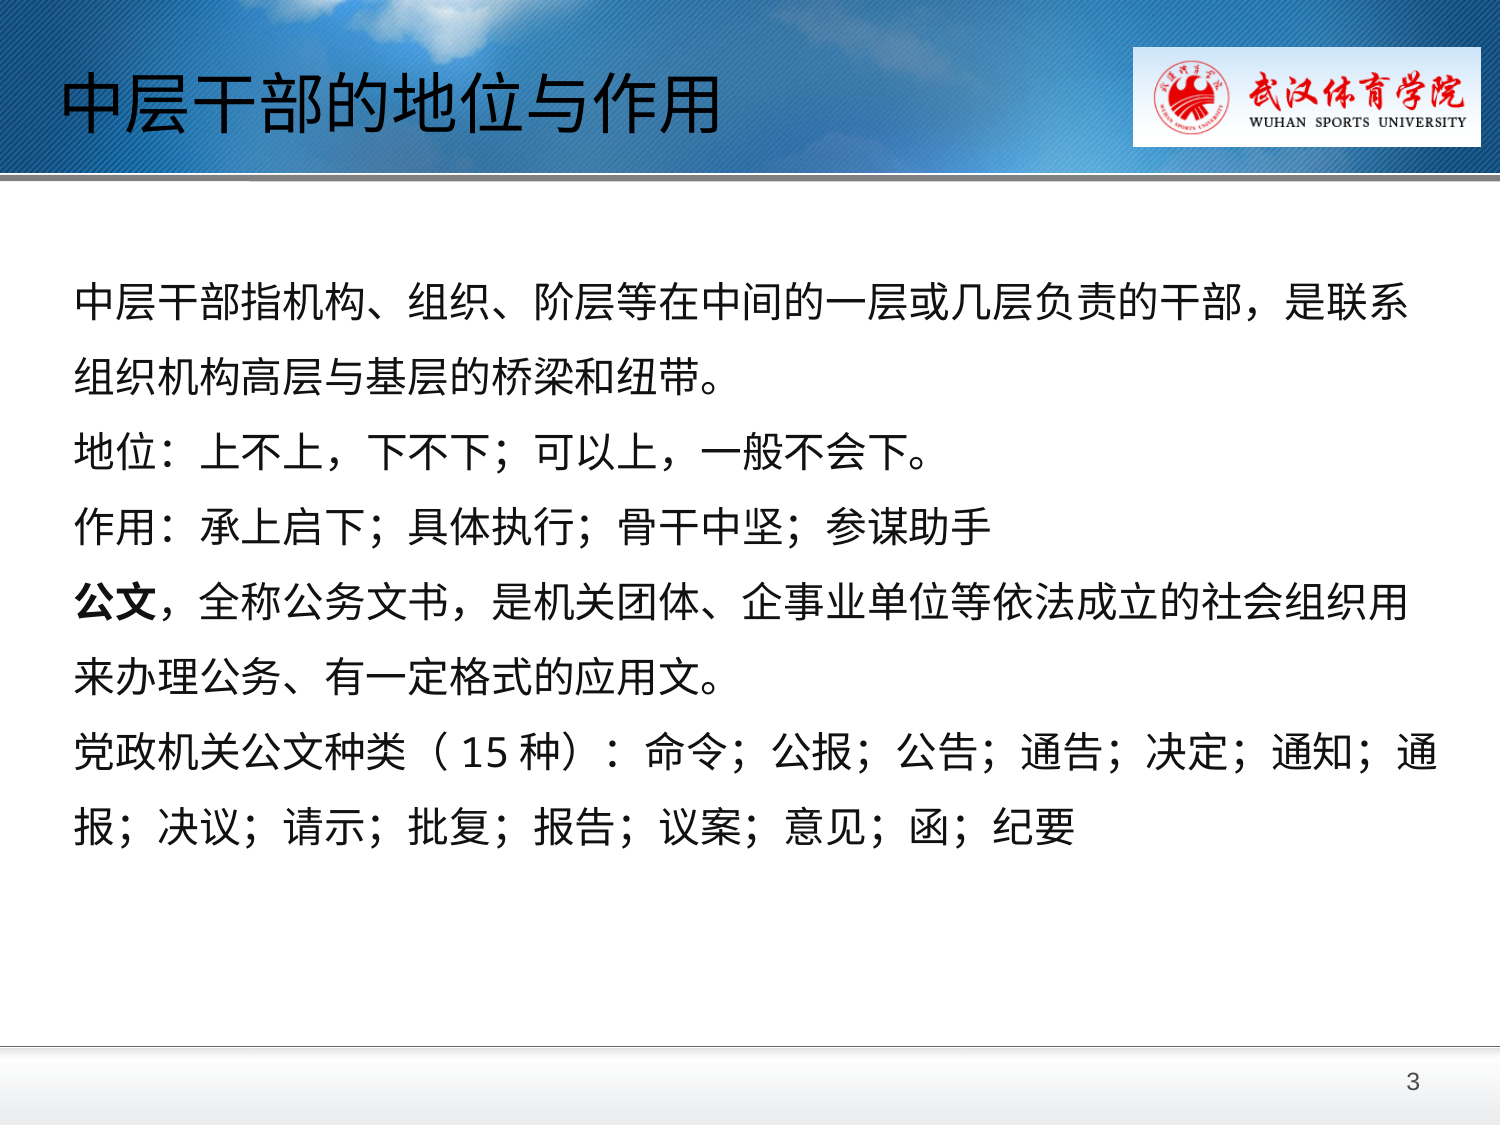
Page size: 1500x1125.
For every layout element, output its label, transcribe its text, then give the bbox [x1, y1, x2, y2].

picture [0, 0, 1500, 173]
picture [0, 1046, 1500, 1125]
text_box 3 [1085, 1058, 1436, 1103]
title 中层干部的地位与作用 [42, 47, 1414, 156]
text_box 中层干部指机构、组织、阶层等在中间的一层或几层负责的干部，是联系组织机构高层与基层的桥梁和纽带。 地位：上不上，下不下；可以上，一般不会下。 作用：承上启下；具体执行；骨干中坚；参谋助手 公文，全称公务文书，是机关团体、企事业单位等依法成立的社会组织用来办理公务、有一定格式的应用文。 党政机关公文种类（15种）：命令；公报；公告；通告；决定；通知；通报；决议；请示；批复；报告；议案；意见；函；纪要 [59, 243, 1455, 934]
